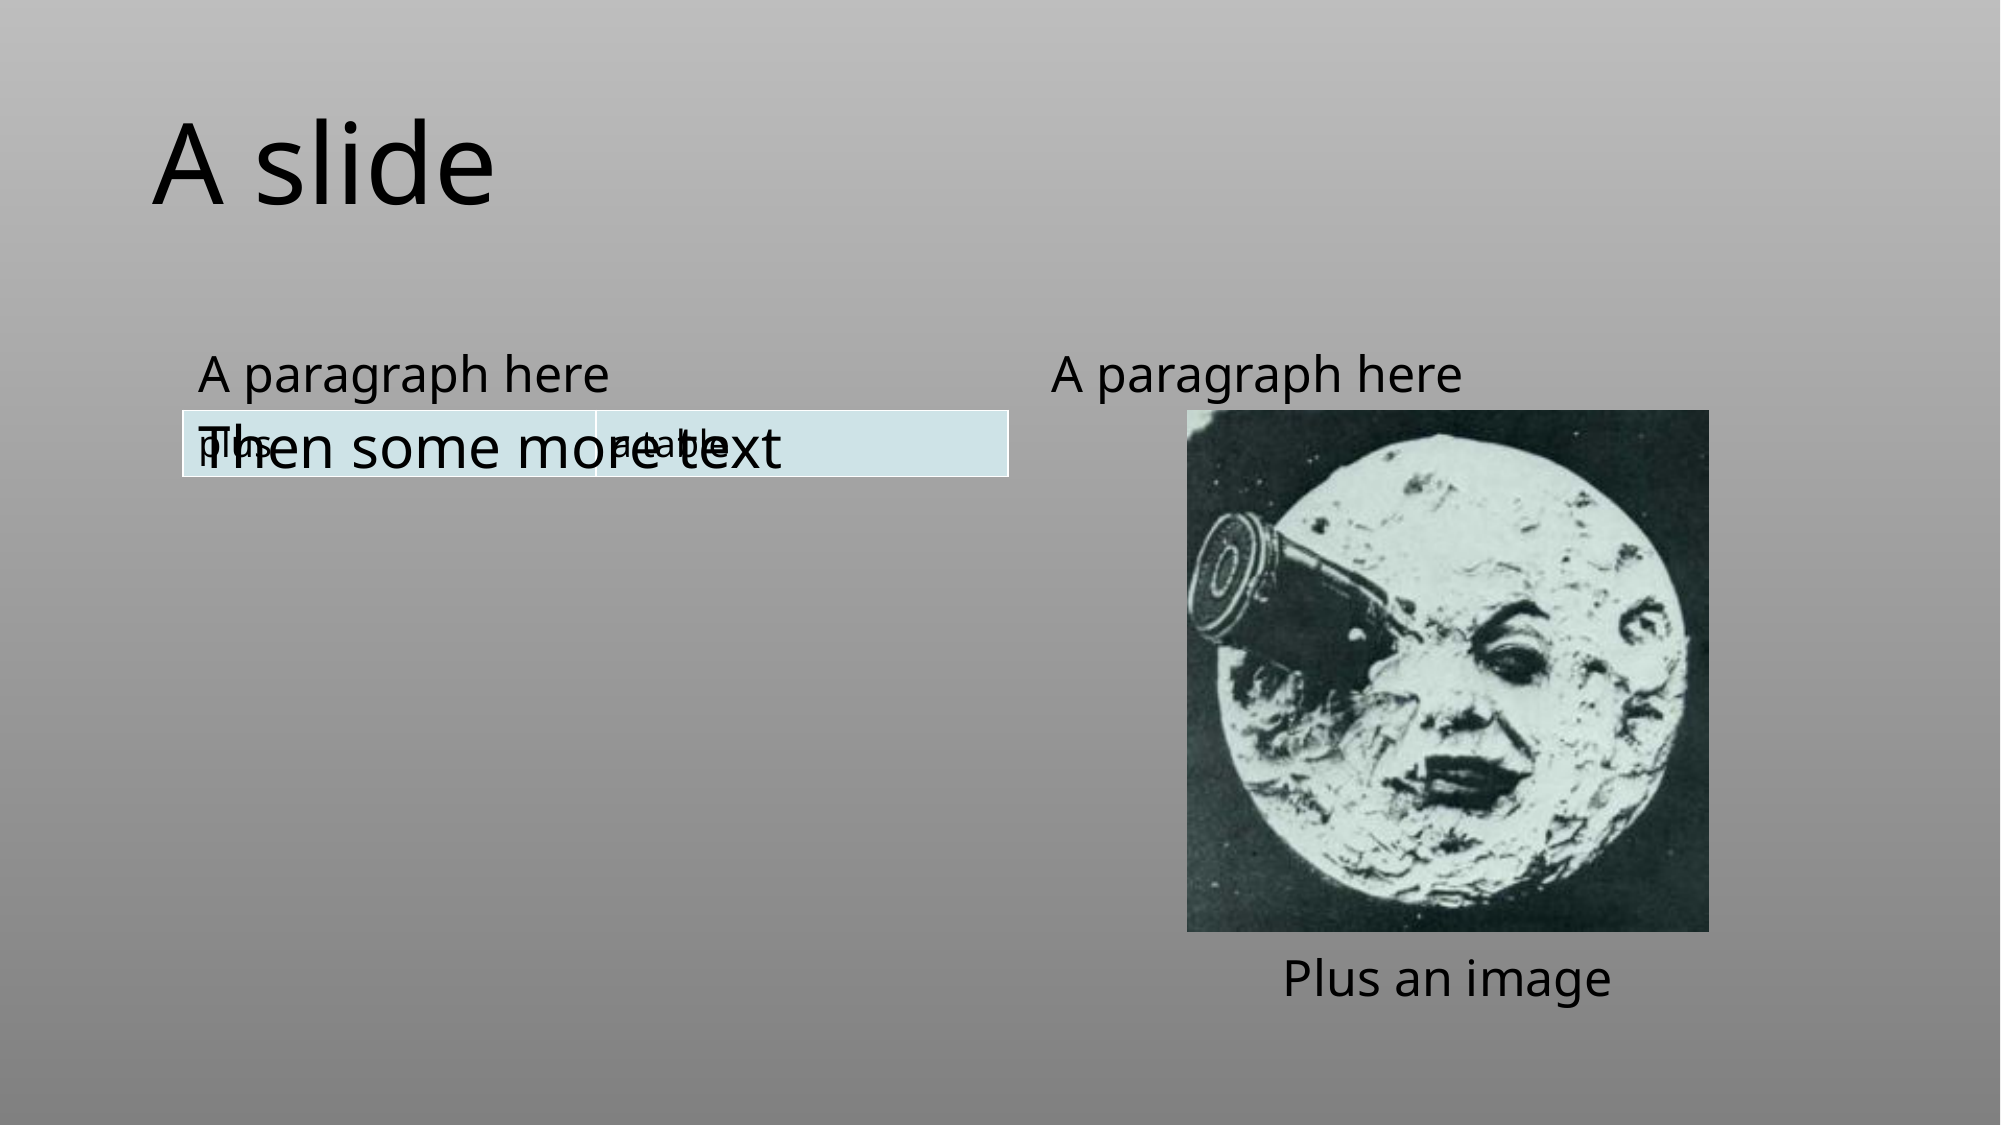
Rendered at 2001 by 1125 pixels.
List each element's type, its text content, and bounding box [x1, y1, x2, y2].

list Then some more text [183, 410, 1009, 1016]
list A paragraph here [183, 275, 1009, 410]
title A slide [137, 59, 1863, 278]
list Plus an image [1035, 931, 1861, 1015]
list A paragraph here [1036, 275, 1863, 411]
picture [0, 0, 2001, 1125]
